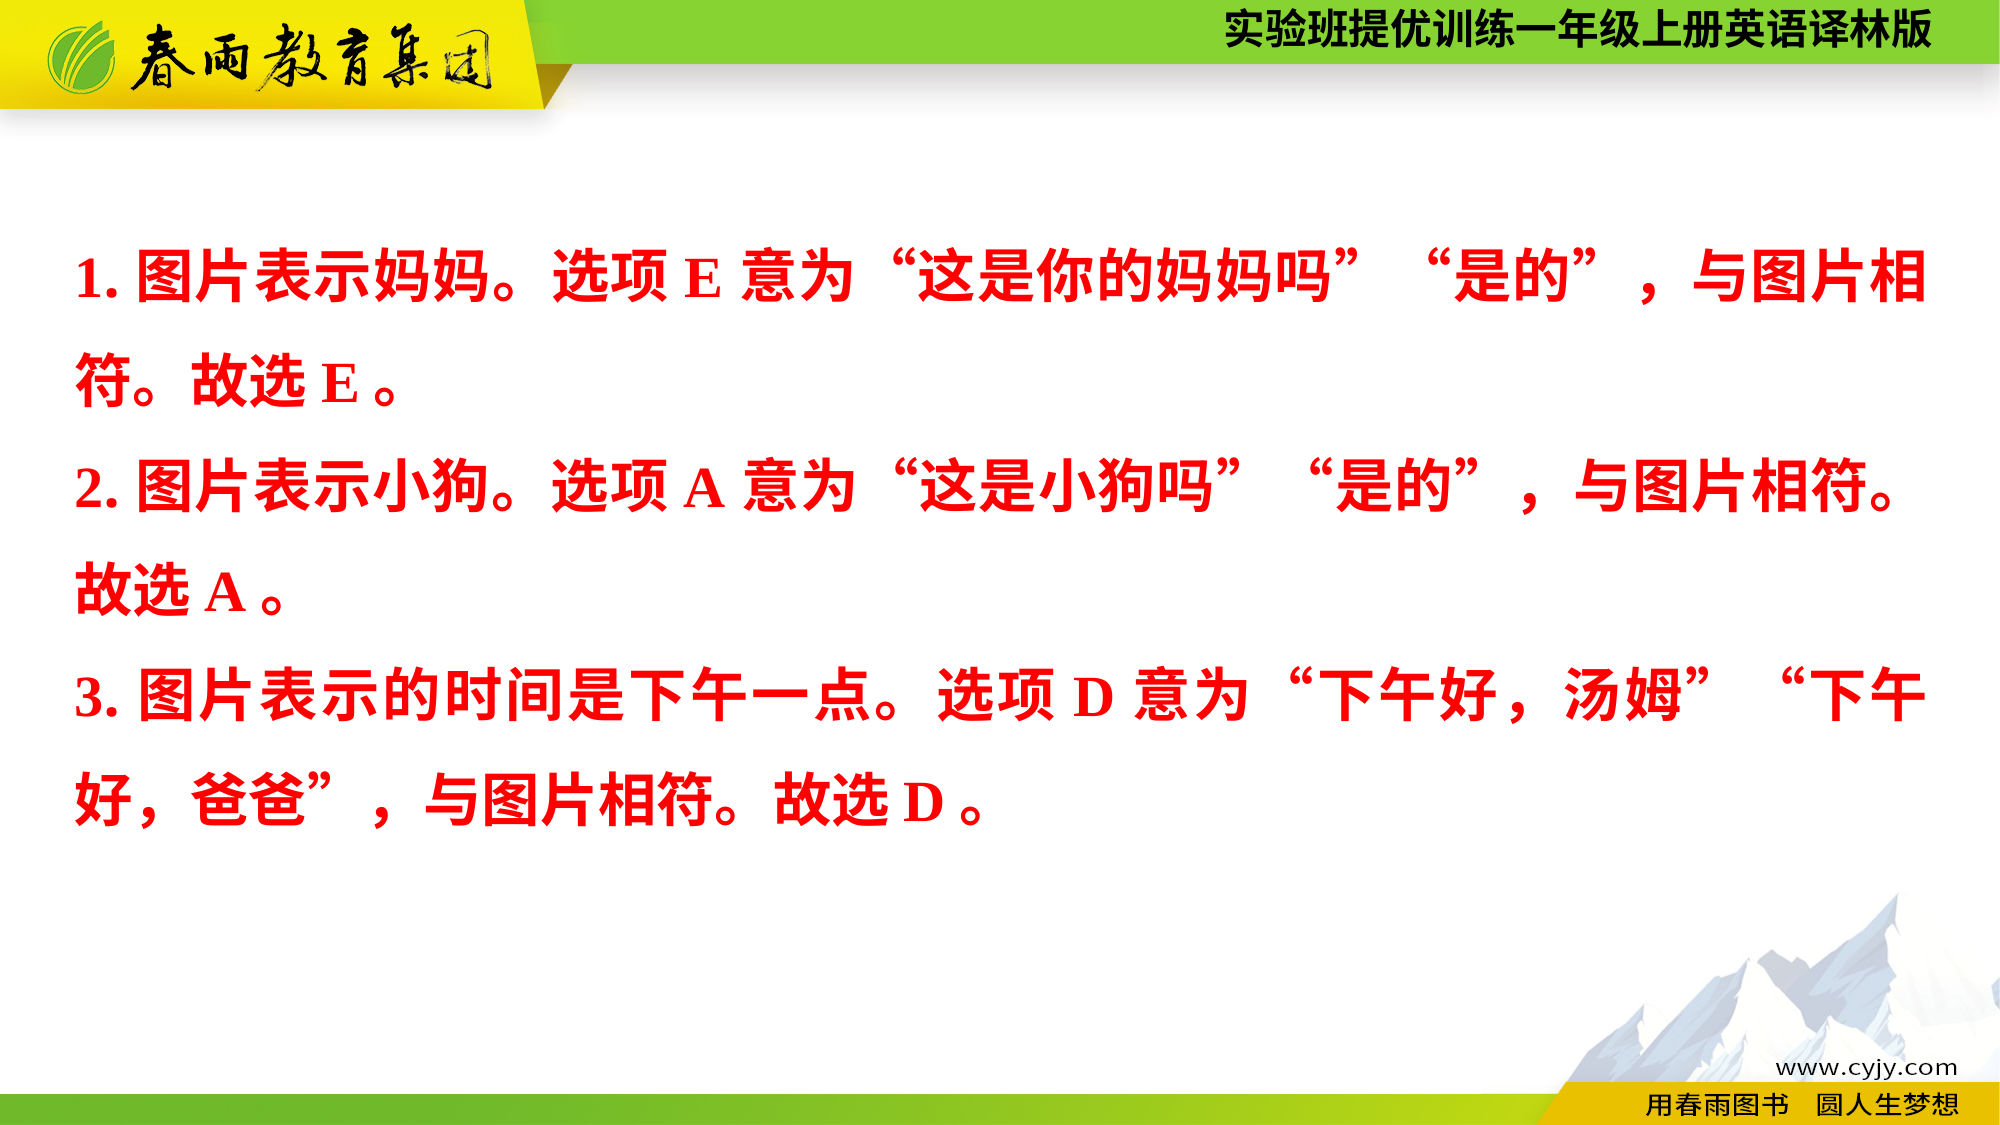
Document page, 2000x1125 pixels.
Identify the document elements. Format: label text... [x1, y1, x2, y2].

list 1.图片表示妈妈。选项E意为“这是你的妈妈吗”“是的”，与图片相符。故选E。 2.图片表示小狗。选项A意为“这是小狗吗”“是的”，与图片相符。故选A。 3.图片表示的时间是下午一点。选项D意为“下午好，汤姆”“下午好，爸爸”，与图片相符。故选D。 [59, 196, 1944, 848]
picture [0, 0, 2000, 1125]
